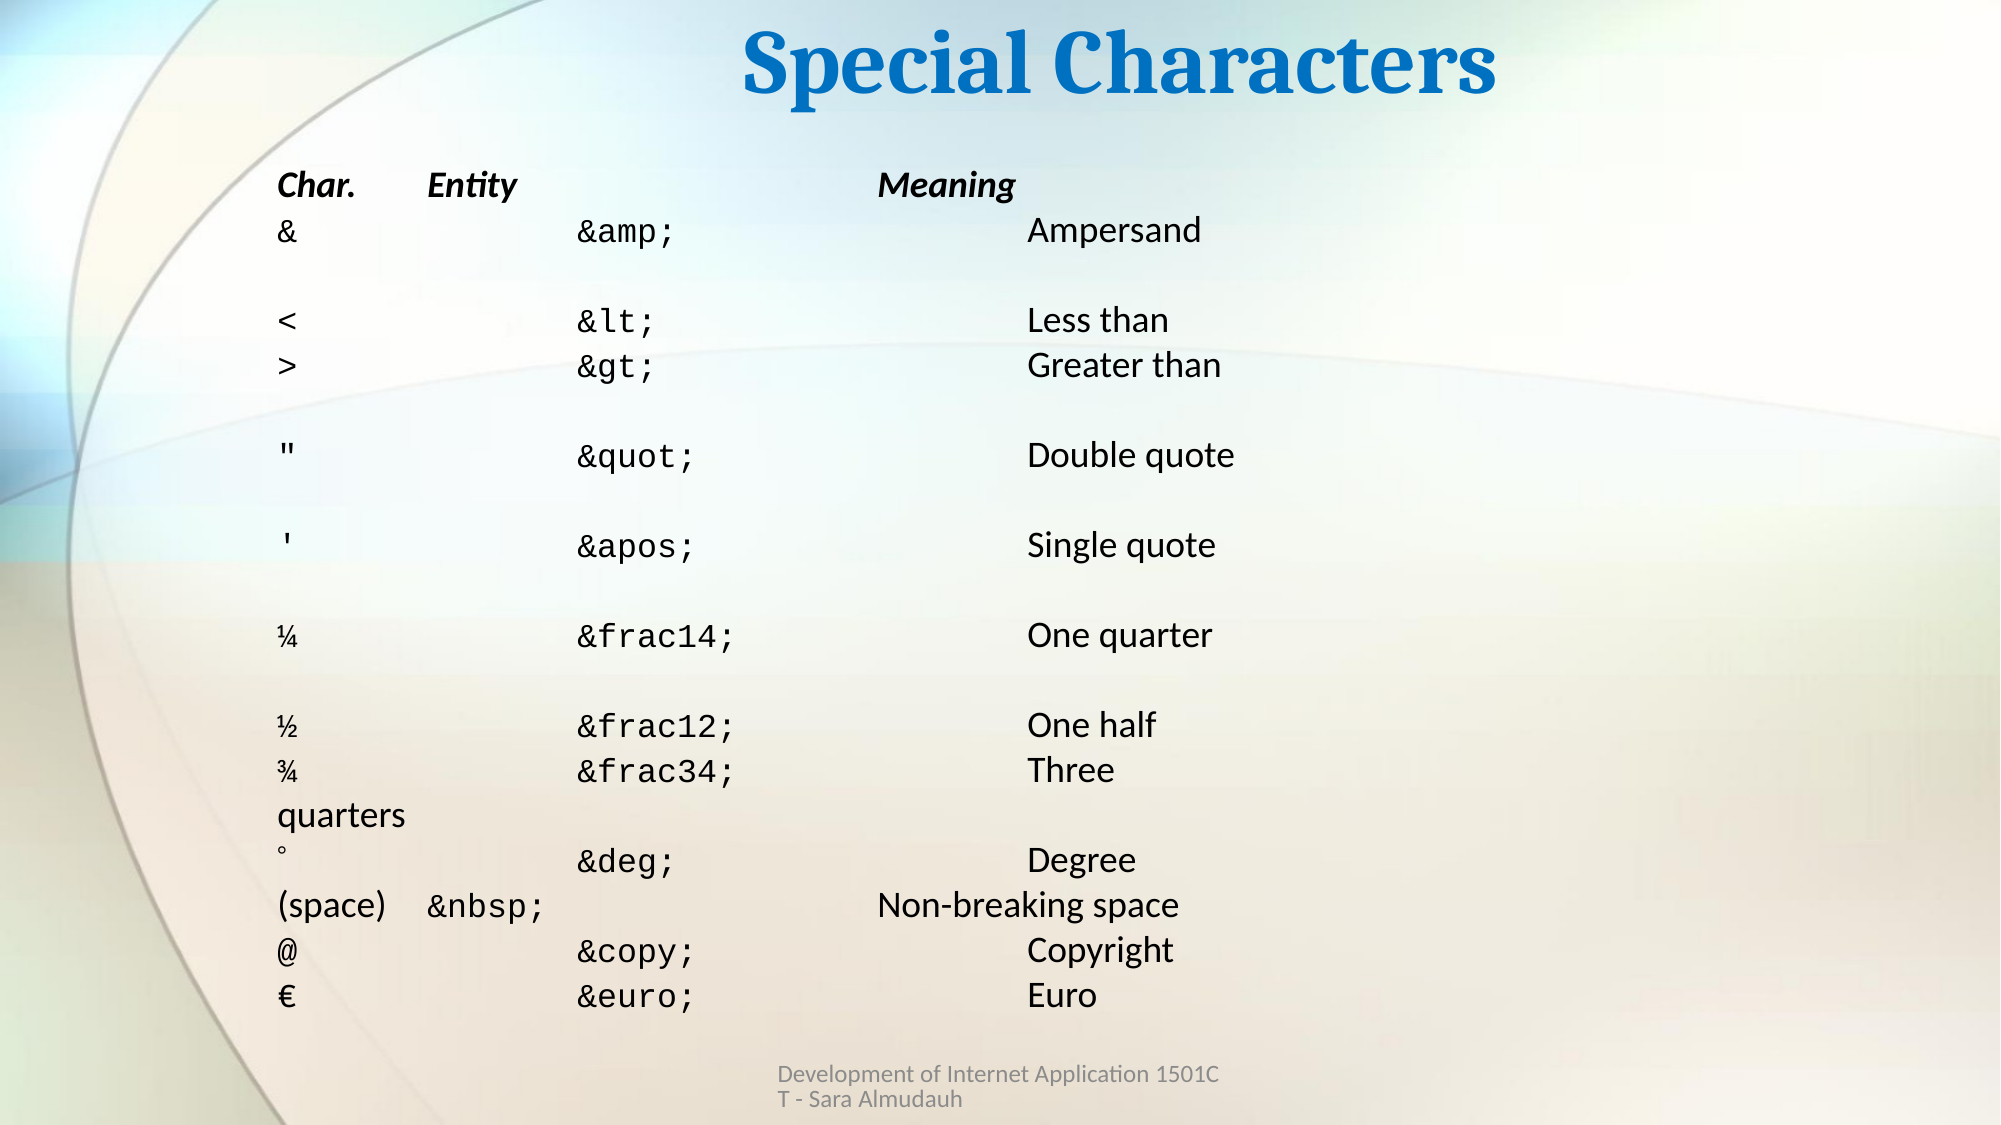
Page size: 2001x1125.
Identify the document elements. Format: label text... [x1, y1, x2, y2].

title Special Characters [381, 0, 1863, 114]
picture [0, 0, 2001, 1125]
footer Development of Internet Application 1501CT - Sara Almudauh [762, 1068, 1238, 1103]
text_box Char. Entity Meaning & &amp; Ampersand < &lt; Less than > &gt; Greater than " &quot; Double quote ' &apos; Single quote ¼ &frac14; One quarter ½ &frac12; One half ¾ &frac34; Three quarters  &deg; Degree (space) &nbsp; Non-breaking space @ &copy; Copyright € &euro; Euro [262, 112, 1263, 1068]
